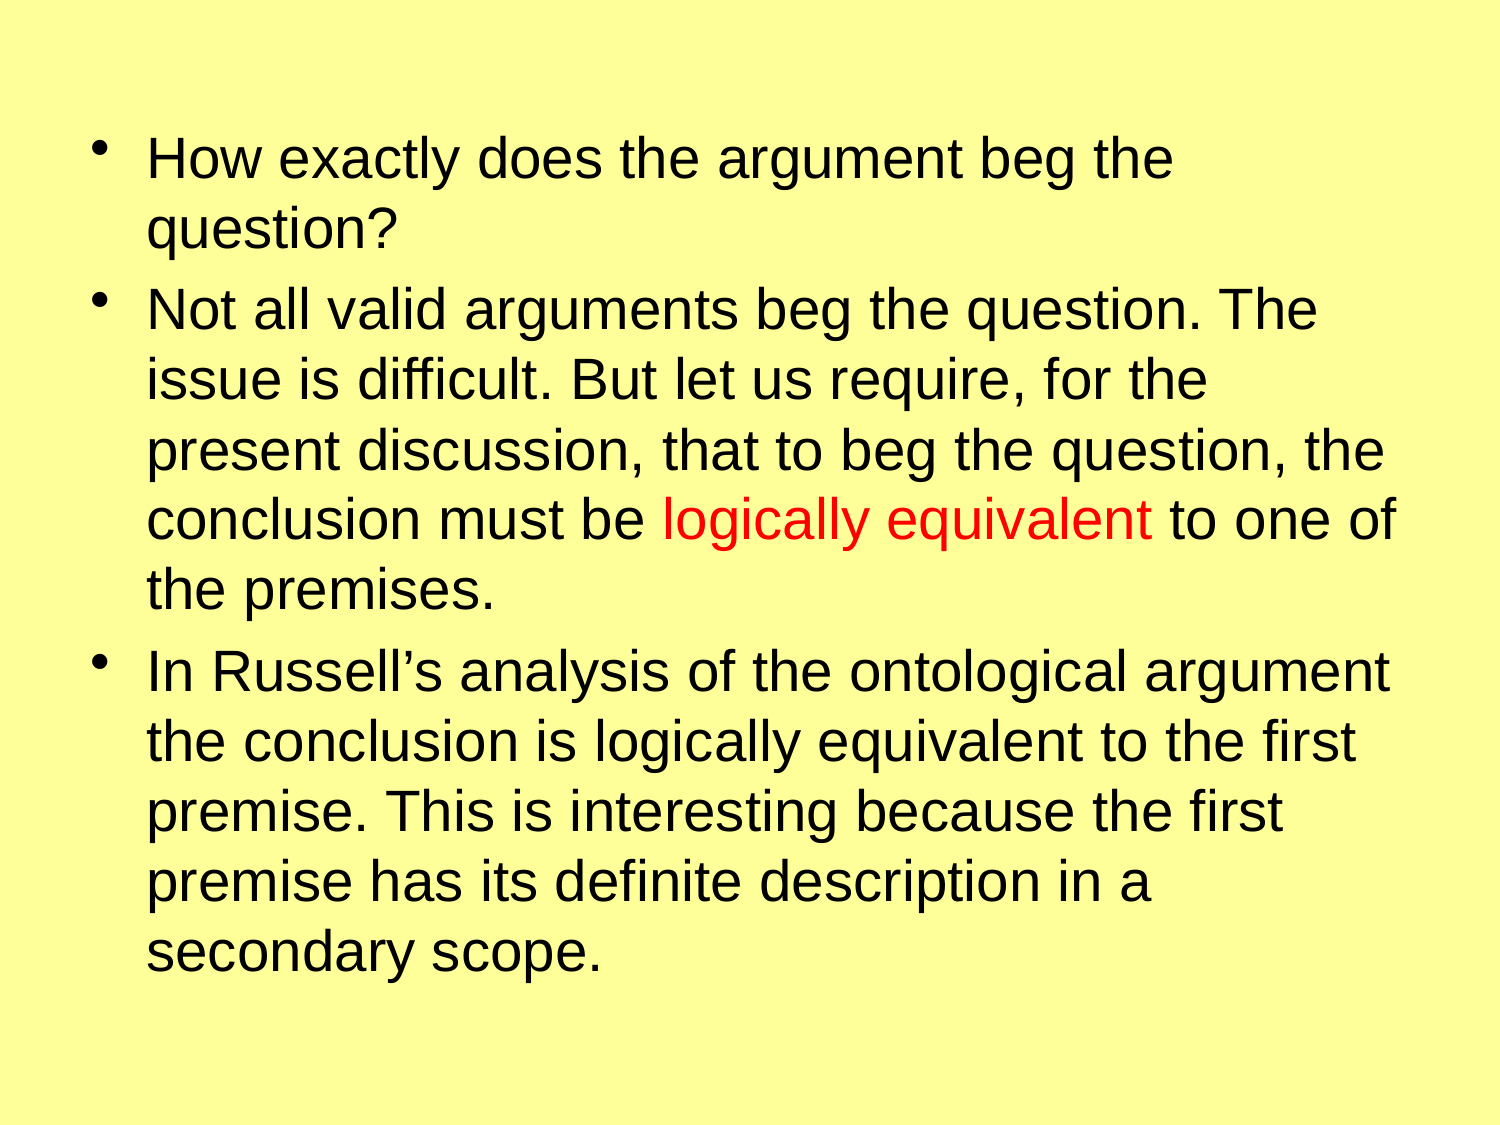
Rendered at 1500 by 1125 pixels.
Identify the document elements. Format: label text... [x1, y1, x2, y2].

list How exactly does the argument beg the question? Not all valid arguments beg the question. The issue is difficult. But let us require, for the present discussion, that to beg the question, the conclusion must be logically equivalent to one of the premises. In Russell’s analysis of the ontological argument the conclusion is logically equivalent to the first premise. This is interesting because the first premise has its definite description in a secondary scope. [75, 112, 1425, 1005]
